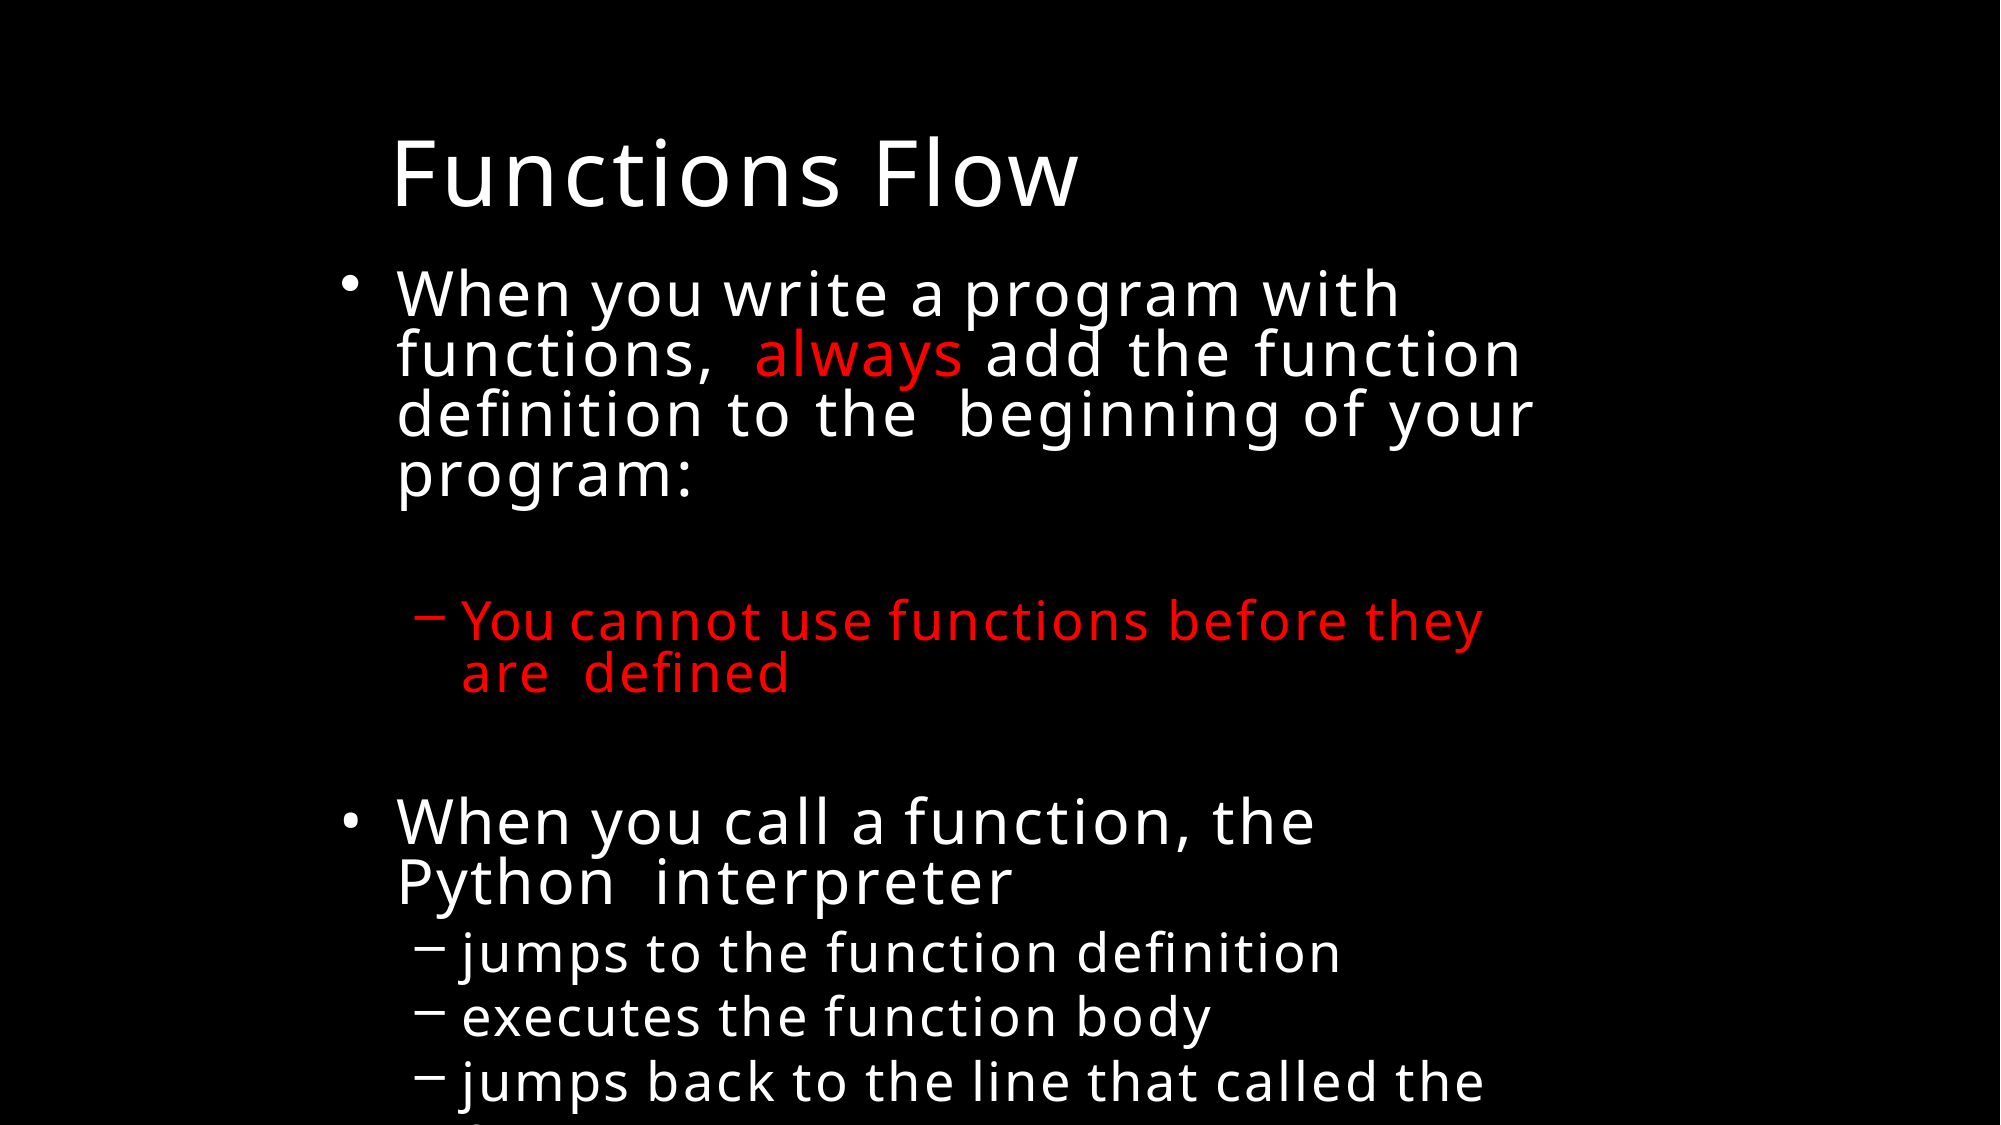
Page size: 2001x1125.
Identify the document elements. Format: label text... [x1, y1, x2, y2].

title Functions Flow [387, 73, 2000, 264]
text_box When you write a program with functions, always add the function definition to the beginning of your program: You cannot use functions before they are defined When you call a function, the Python interpreter jumps to the function definition executes the function body jumps back to the line that called the function [337, 251, 1651, 1125]
